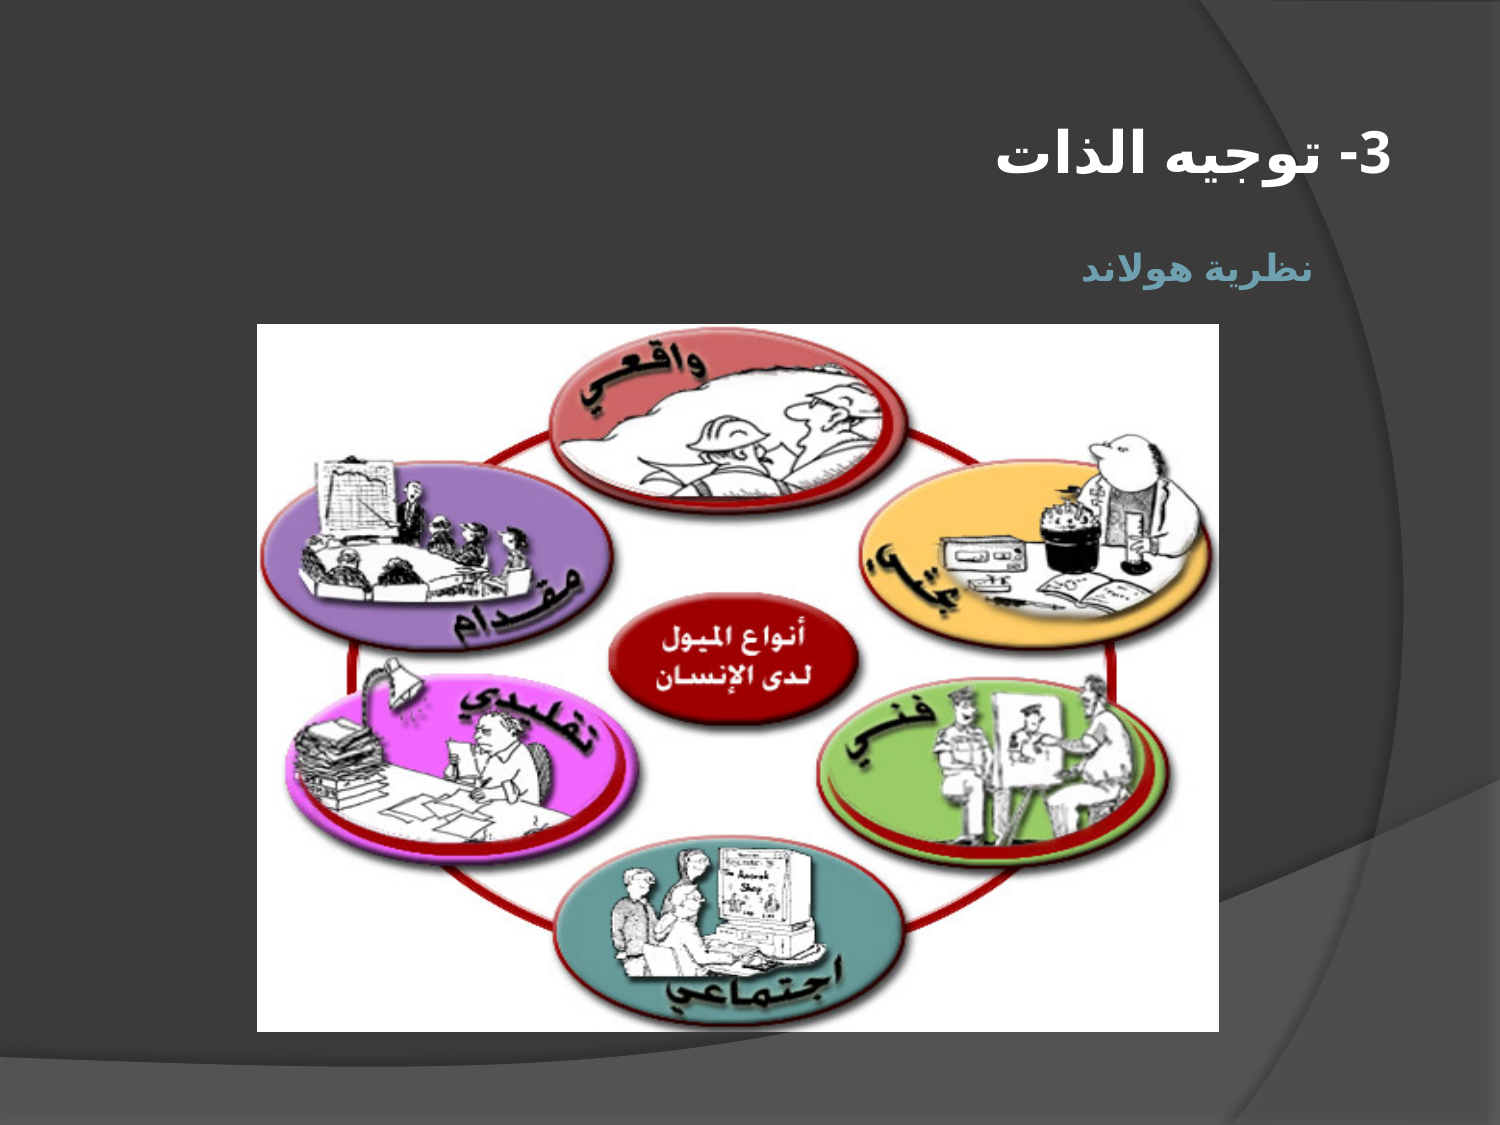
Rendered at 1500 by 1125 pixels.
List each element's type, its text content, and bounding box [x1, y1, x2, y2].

title نظرية هولاند [796, 199, 1322, 319]
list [257, 324, 1219, 1032]
list 3- توجيه الذات [949, 35, 1400, 186]
